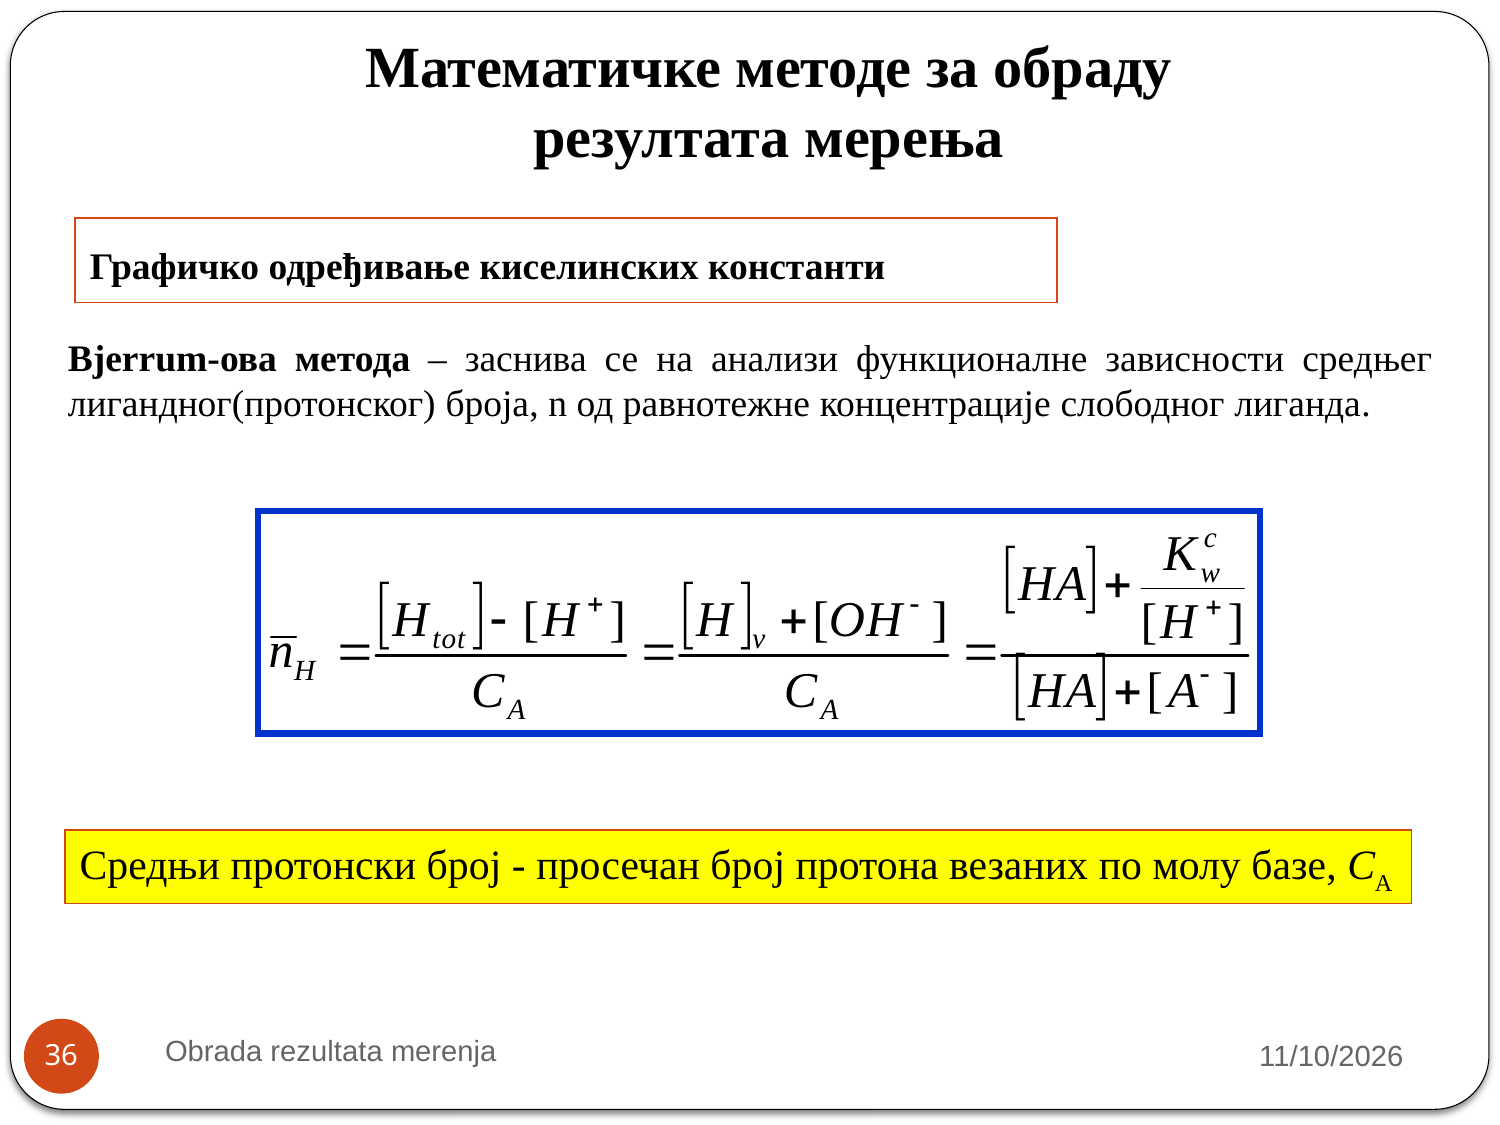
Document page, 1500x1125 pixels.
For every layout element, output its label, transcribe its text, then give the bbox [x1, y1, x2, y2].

footer Obrada rezultata merenja [150, 1012, 800, 1088]
slide_number 36 [23, 1018, 99, 1094]
text_box Bjerrum-ова метода – заснива се на анализи функционалне зависности средњег лигандног(протонског) броја, n од равнотежне концентрације слободног лиганда. [53, 326, 1447, 432]
text_box Математичке методе за обраду резултата мерења [277, 42, 1260, 185]
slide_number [1012, 1015, 1419, 1094]
text_box Графичко одређивање киселинских константи [75, 217, 1057, 303]
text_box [260, 513, 1258, 731]
text_box Средњи протонски број - просечан број протона везаних по молу базе, CA [64, 830, 1412, 904]
